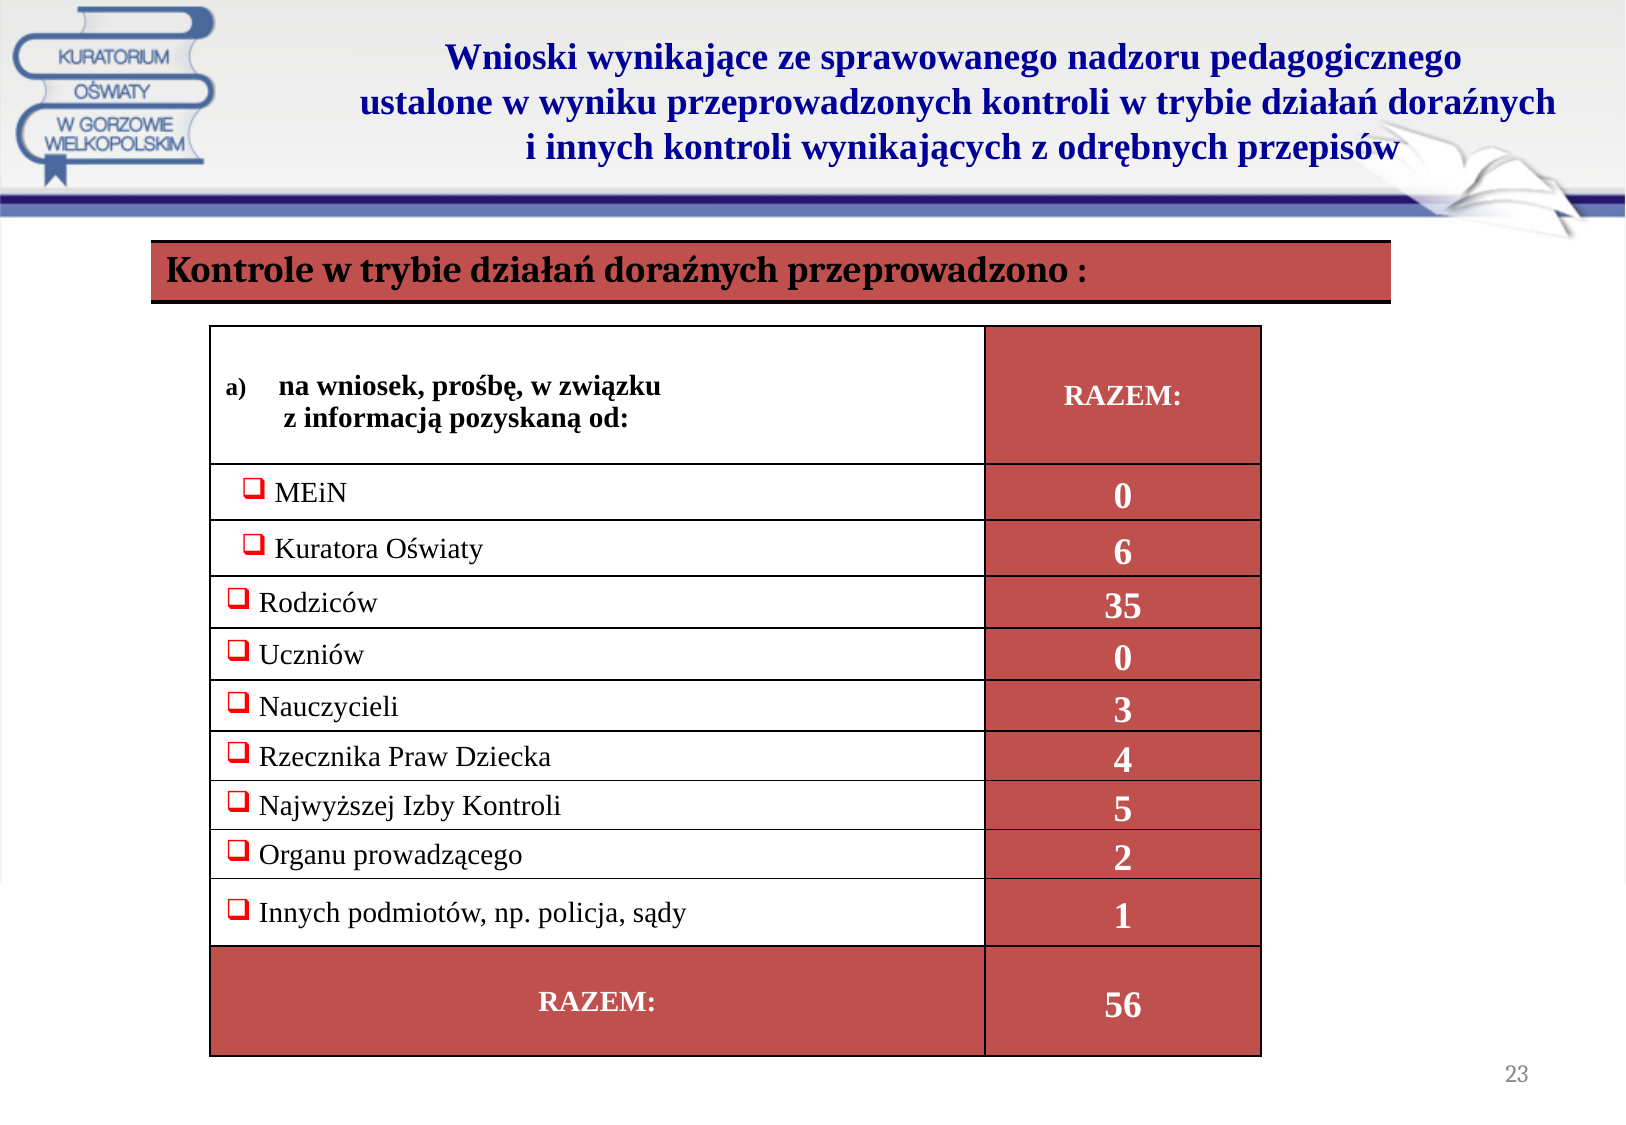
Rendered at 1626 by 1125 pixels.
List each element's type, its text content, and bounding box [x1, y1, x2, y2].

table_cell 56 [986, 947, 1260, 1055]
table_cell MEiN [211, 465, 984, 519]
table_cell 3 [986, 681, 1260, 730]
table_cell Uczniów [211, 629, 984, 679]
table_cell Kuratora Oświaty [211, 521, 984, 575]
list [25, 234, 1600, 938]
table_cell 0 [986, 465, 1260, 519]
table_cell Innych podmiotów, np. policja, sądy [211, 879, 984, 945]
table_cell 2 [986, 830, 1260, 878]
table_cell 0 [986, 629, 1260, 679]
table_cell 4 [986, 732, 1260, 780]
table_header RAZEM: [986, 327, 1260, 463]
table_cell Organu prowadzącego [211, 830, 984, 878]
table_header [211, 327, 984, 365]
picture [0, 0, 1626, 1125]
table_cell 5 [986, 781, 1260, 829]
table_cell Najwyższej Izby Kontroli [211, 781, 984, 829]
slide_number 23 [1164, 1042, 1544, 1103]
table_cell Rodziców [211, 577, 984, 627]
title Wnioski wynikające ze sprawowanego nadzoru pedagogicznego ustalone w wyniku przeprowadzonych kontroli w trybie działań doraźnych i innych kontroli wynikających z odrębnych przepisów [317, 23, 1600, 176]
table_cell 1 [986, 879, 1260, 945]
table_cell Nauczycieli [211, 681, 984, 730]
table_cell RAZEM: [211, 947, 984, 1055]
table_cell 6 [986, 521, 1260, 575]
table_header Kontrole w trybie działań doraźnych przeprowadzono : [151, 243, 1391, 300]
table_cell 35 [986, 577, 1260, 627]
table_cell a) na wniosek, prośbę, w związku z informacją pozyskaną od: [211, 365, 984, 463]
table_cell Rzecznika Praw Dziecka [211, 732, 984, 780]
